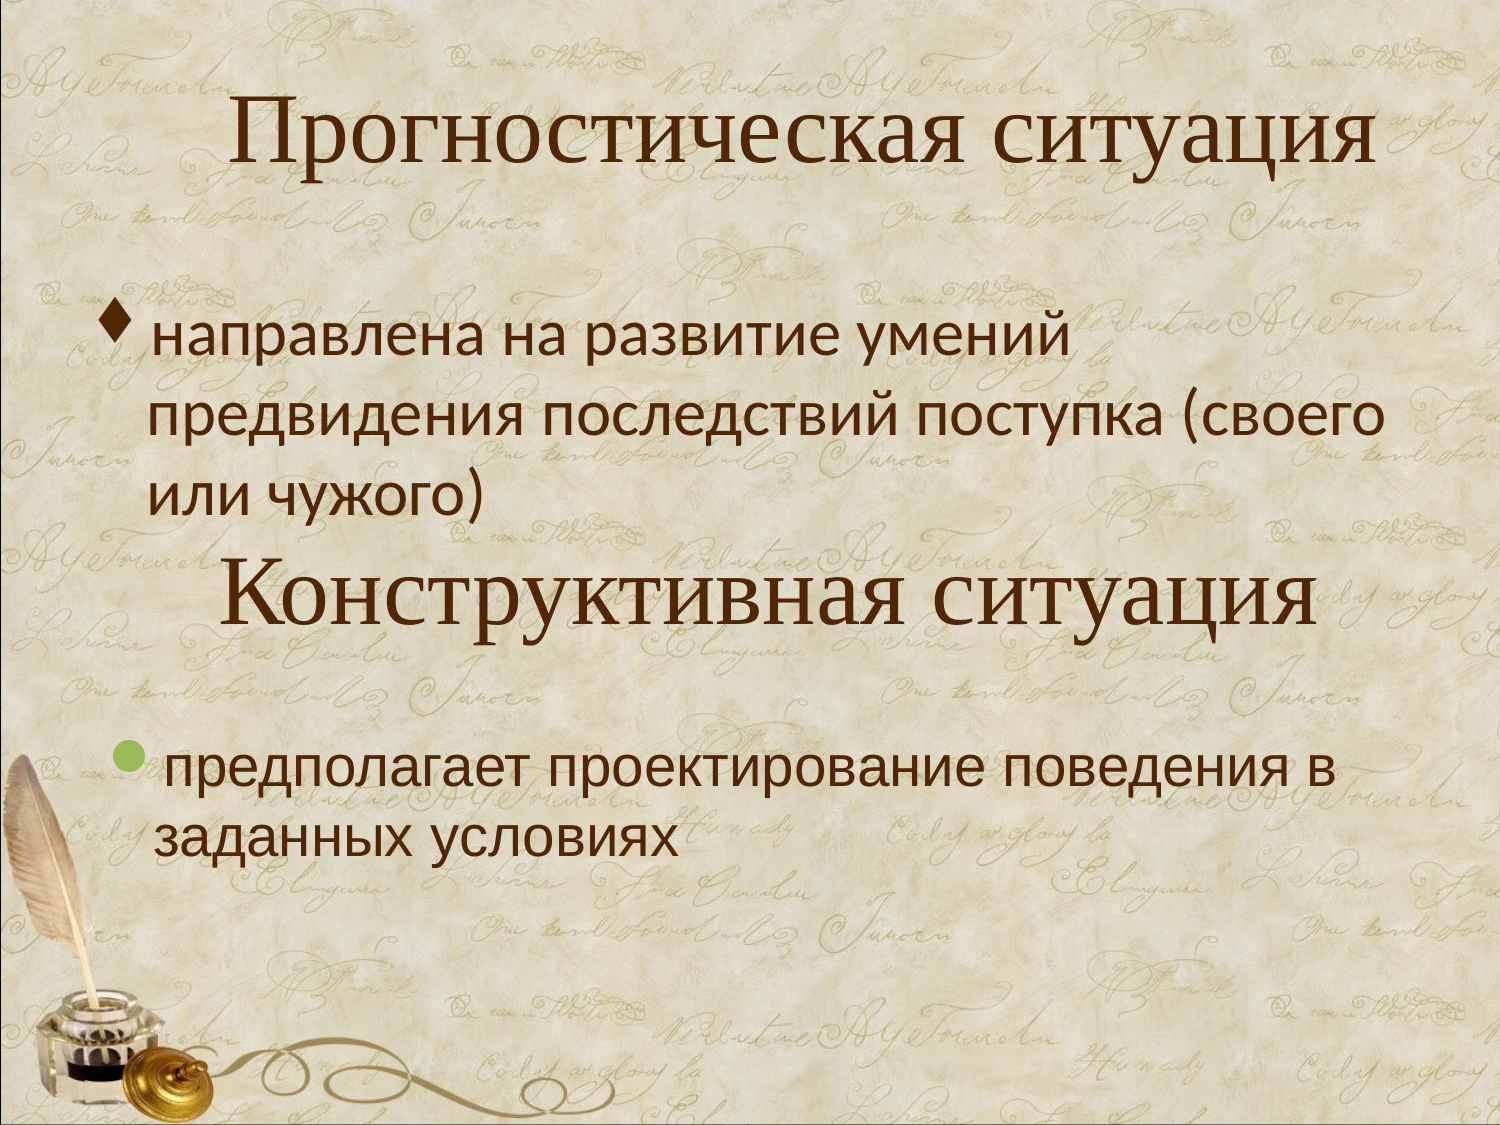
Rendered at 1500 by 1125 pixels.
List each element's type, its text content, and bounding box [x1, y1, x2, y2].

text_box предполагает проектирование поведения в заданных условиях [93, 644, 1444, 961]
text_box Конструктивная ситуация [93, 457, 1444, 644]
list направлена на развитие умений предвидения последствий поступка (своего или чужого) [74, 280, 1426, 528]
picture [0, 0, 1500, 1125]
text_box [81, 632, 1432, 843]
title Прогностическая ситуация [153, 48, 1454, 197]
